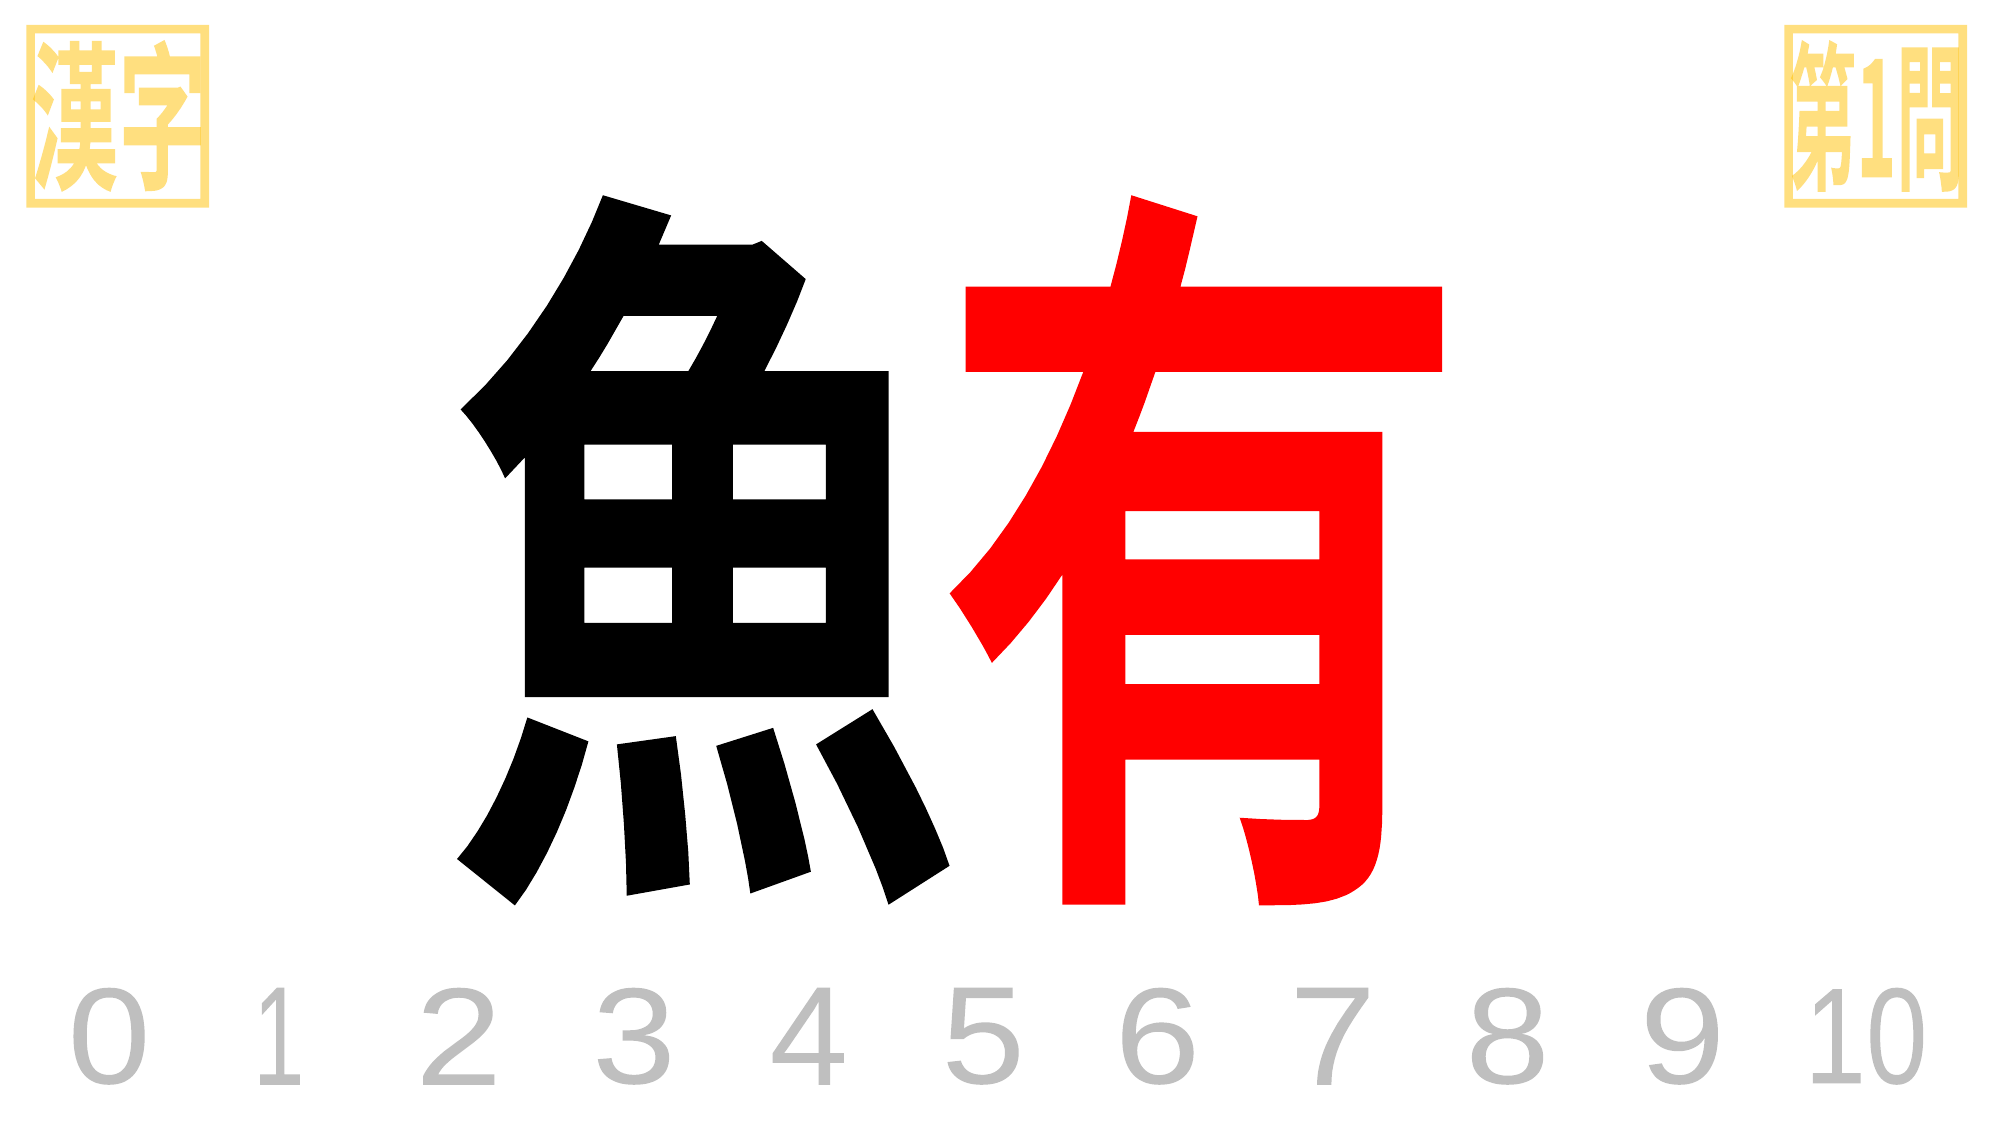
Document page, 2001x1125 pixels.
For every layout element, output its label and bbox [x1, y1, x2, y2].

text_box [1784, 24, 1968, 208]
text_box [26, 24, 210, 208]
